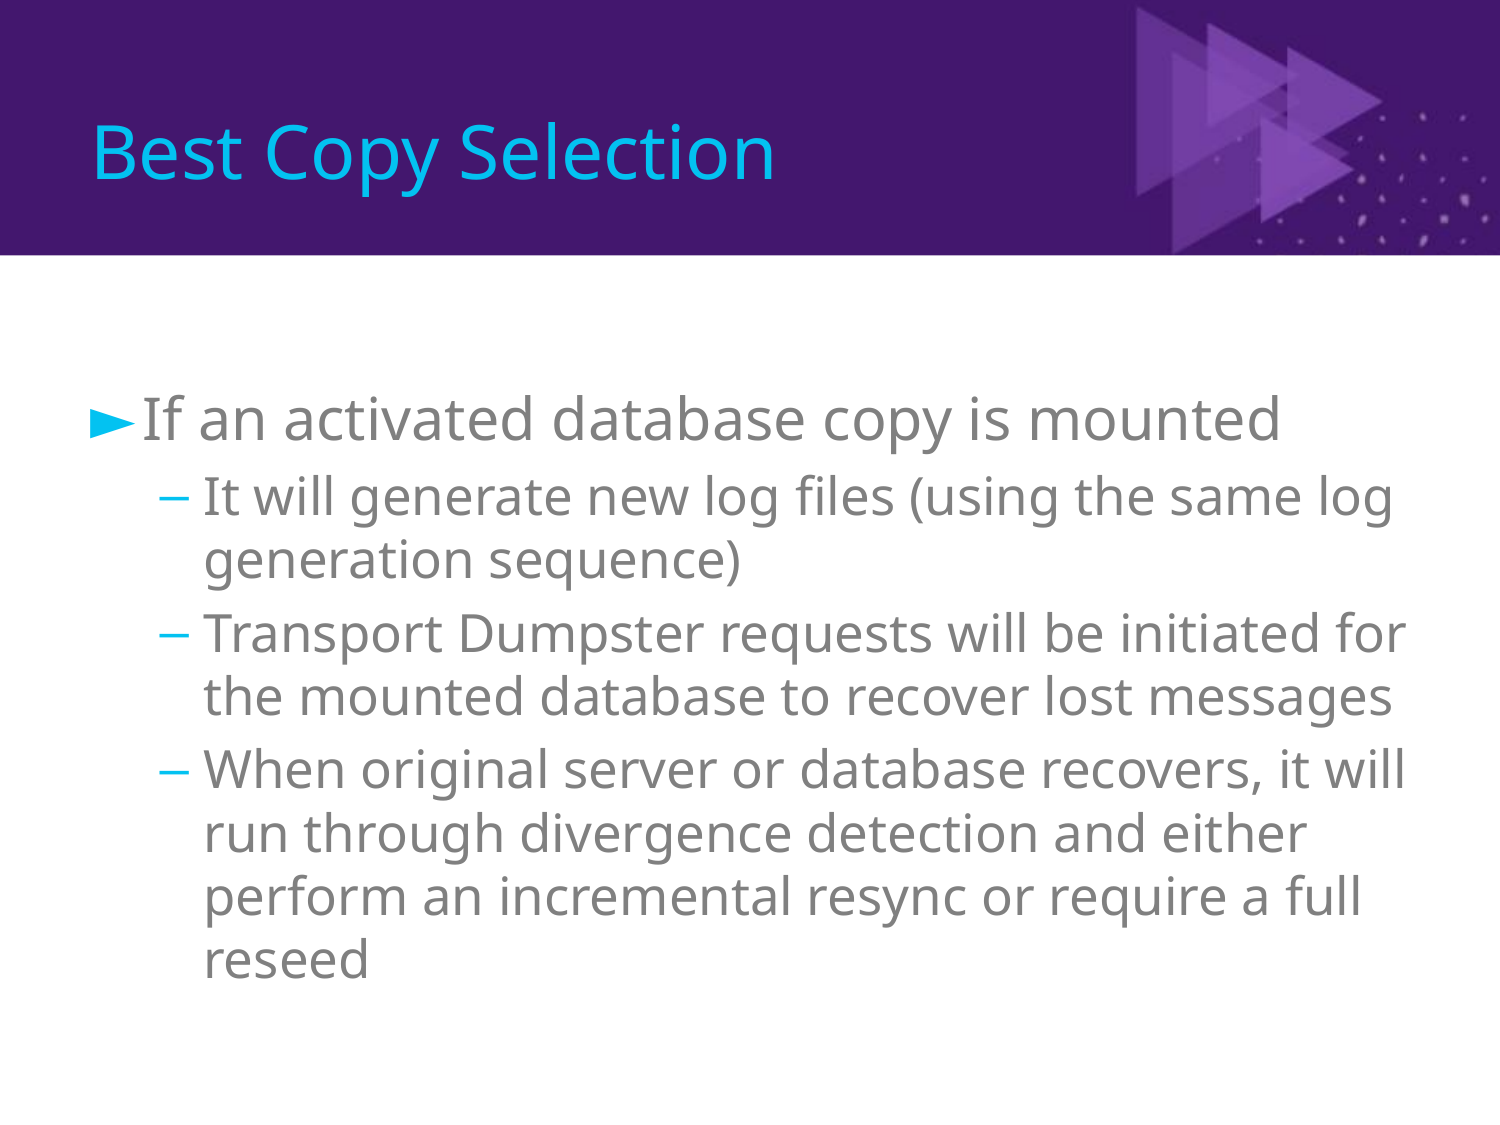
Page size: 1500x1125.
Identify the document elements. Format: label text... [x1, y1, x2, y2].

list If an activated database copy is mounted It will generate new log files (using the same log generation sequence) Transport Dumpster requests will be initiated for the mounted database to recover lost messages When original server or database recovers, it will run through divergence detection and either perform an incremental resync or require a full reseed [75, 373, 1425, 1005]
picture [0, 0, 1500, 255]
title Best Copy Selection [75, 56, 1425, 244]
